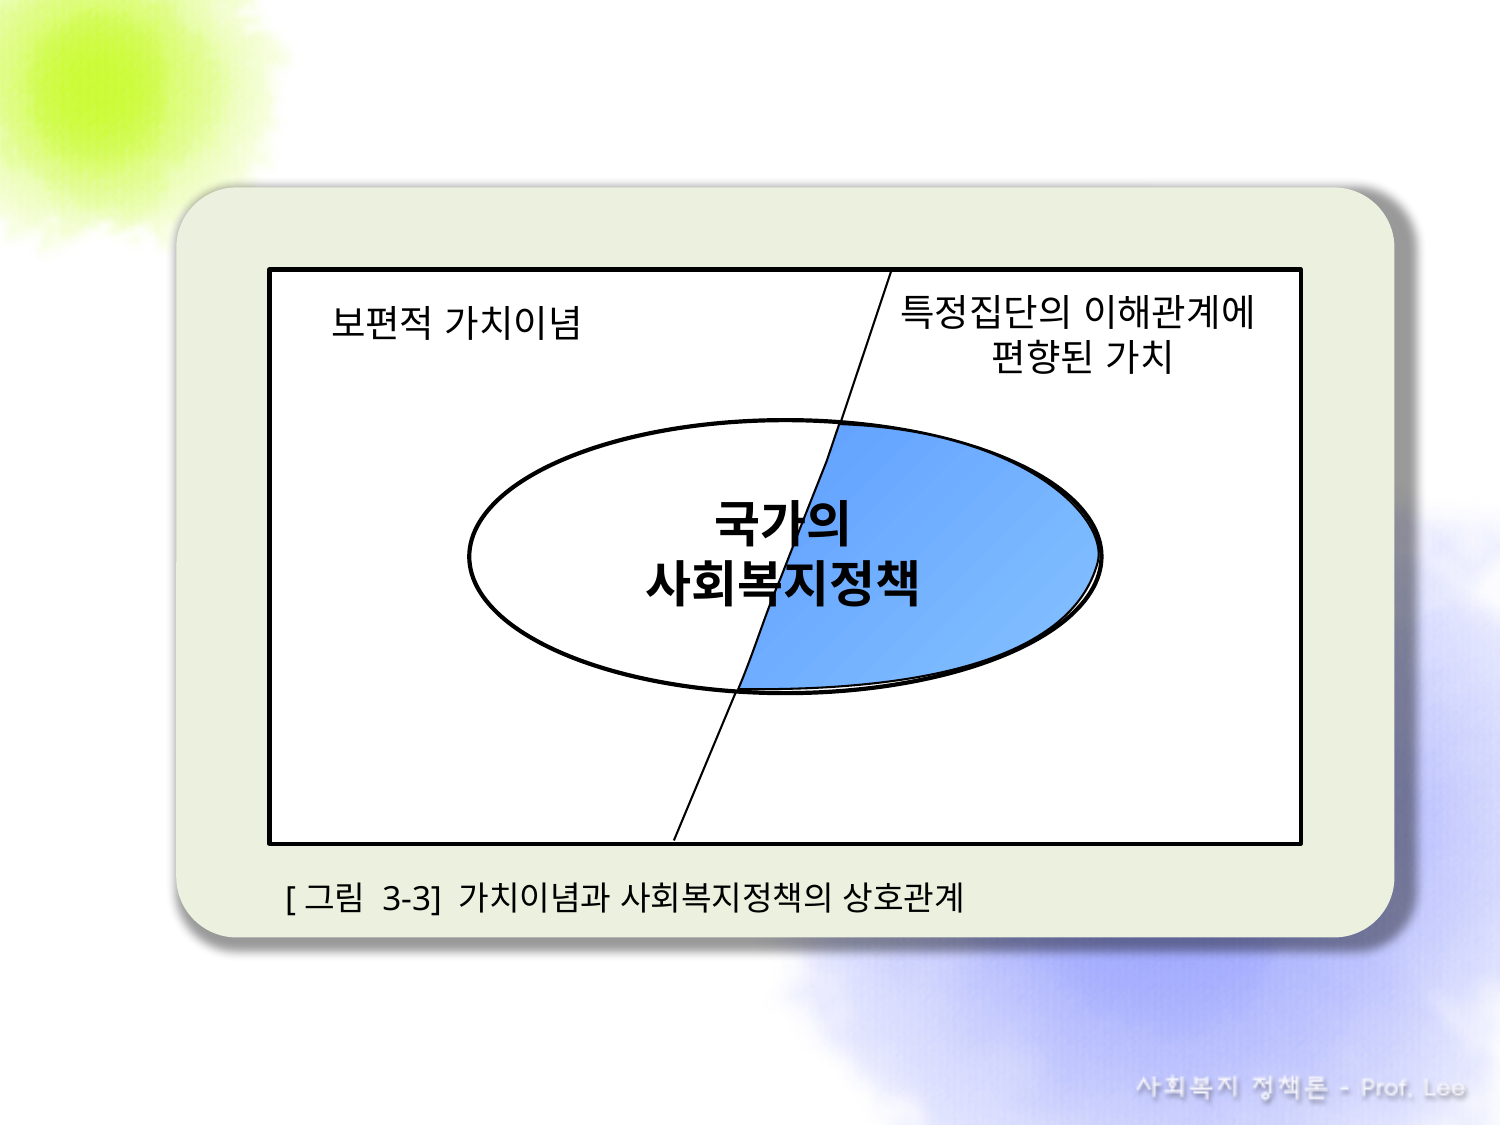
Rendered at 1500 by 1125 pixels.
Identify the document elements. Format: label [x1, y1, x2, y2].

picture [0, 0, 1500, 1125]
text_box [176, 187, 1395, 938]
